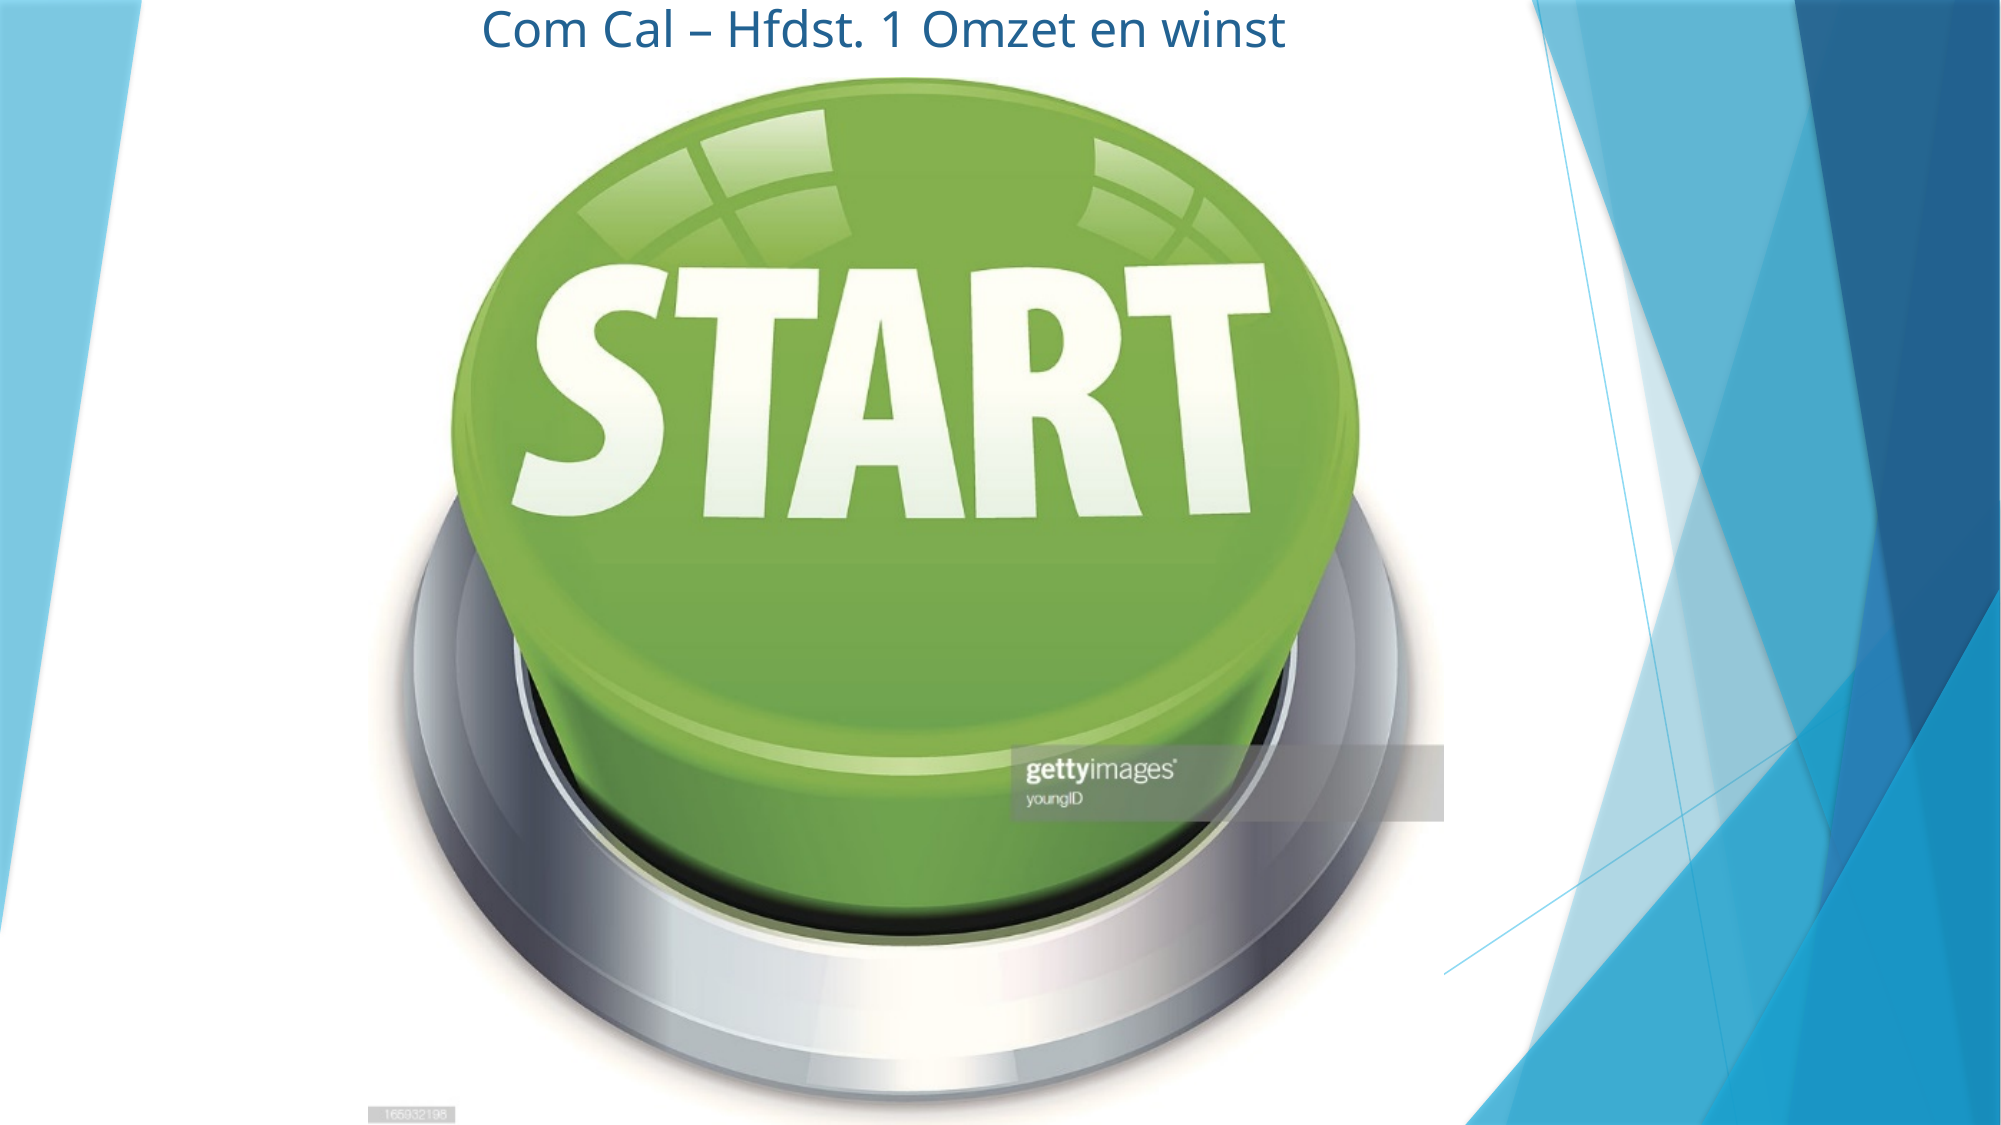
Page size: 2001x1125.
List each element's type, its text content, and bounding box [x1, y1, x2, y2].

picture [368, 77, 1444, 1125]
text_box Com Cal – Hfdst. 1 Omzet en winst [0, 0, 1769, 66]
